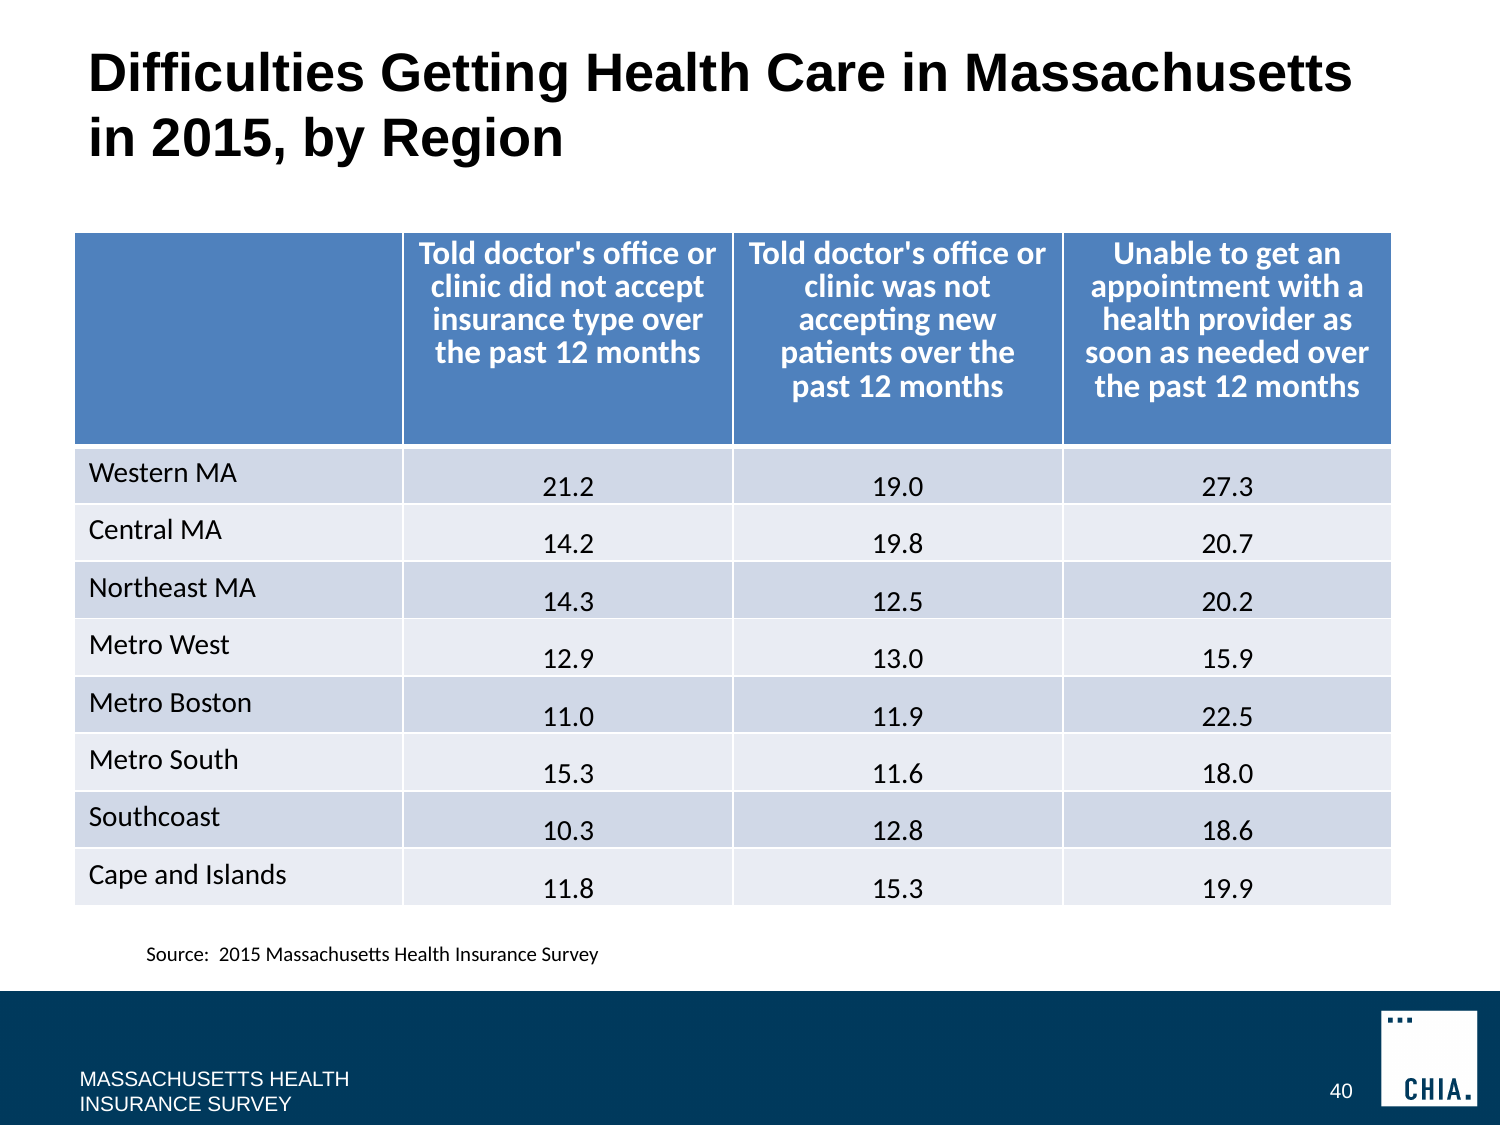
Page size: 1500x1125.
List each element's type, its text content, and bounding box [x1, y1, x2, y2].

table_cell 11.8 [404, 849, 732, 905]
footer MASSACHUSETTS HEALTH INSURANCE SURVEY [64, 1060, 430, 1121]
table_cell 19.0 [734, 449, 1062, 503]
table_cell Cape and Islands [75, 849, 402, 905]
table_cell 12.8 [734, 792, 1062, 847]
table_header [75, 233, 402, 444]
table_cell 11.9 [734, 677, 1062, 732]
table_header Told doctor's office or clinic did not accept insurance type over the past 12 months [404, 233, 732, 444]
table_cell 15.9 [1064, 619, 1391, 675]
table_cell 11.6 [734, 734, 1062, 790]
text_box Source: 2015 Massachusetts Health Insurance Survey [131, 932, 1142, 973]
table_cell 19.9 [1064, 849, 1391, 905]
table_cell 18.6 [1064, 792, 1391, 847]
table_cell Western MA [75, 449, 402, 503]
table_cell 21.2 [404, 449, 732, 503]
slide_number 40 [1017, 1060, 1368, 1121]
table_cell 14.2 [404, 505, 732, 560]
table_cell Metro West [75, 619, 402, 675]
table_cell 13.0 [734, 619, 1062, 675]
picture [0, 991, 1500, 1125]
table_header Told doctor's office or clinic was not accepting new patients over the past 12 months [734, 233, 1062, 444]
table_cell 15.3 [734, 849, 1062, 905]
table_cell 19.8 [734, 505, 1062, 560]
table_cell 14.3 [404, 562, 732, 618]
table_cell 20.2 [1064, 562, 1391, 618]
table_cell Southcoast [75, 792, 402, 847]
table_cell 10.3 [404, 792, 732, 847]
table_cell 12.9 [404, 619, 732, 675]
table_cell 11.0 [404, 677, 732, 732]
table_header Unable to get an appointment with a health provider as soon as needed over the past 12 months [1064, 233, 1391, 444]
table_cell Central MA [75, 505, 402, 560]
table_cell 12.5 [734, 562, 1062, 618]
table_cell Metro South [75, 734, 402, 790]
table_cell 20.7 [1064, 505, 1391, 560]
title Difficulties Getting Health Care in Massachusetts in 2015, by Region [73, 49, 1393, 155]
table_cell 27.3 [1064, 449, 1391, 503]
table_cell 18.0 [1064, 734, 1391, 790]
table_cell Metro Boston [75, 677, 402, 732]
table_cell 15.3 [404, 734, 732, 790]
table_cell 22.5 [1064, 677, 1391, 732]
table_cell Northeast MA [75, 562, 402, 618]
